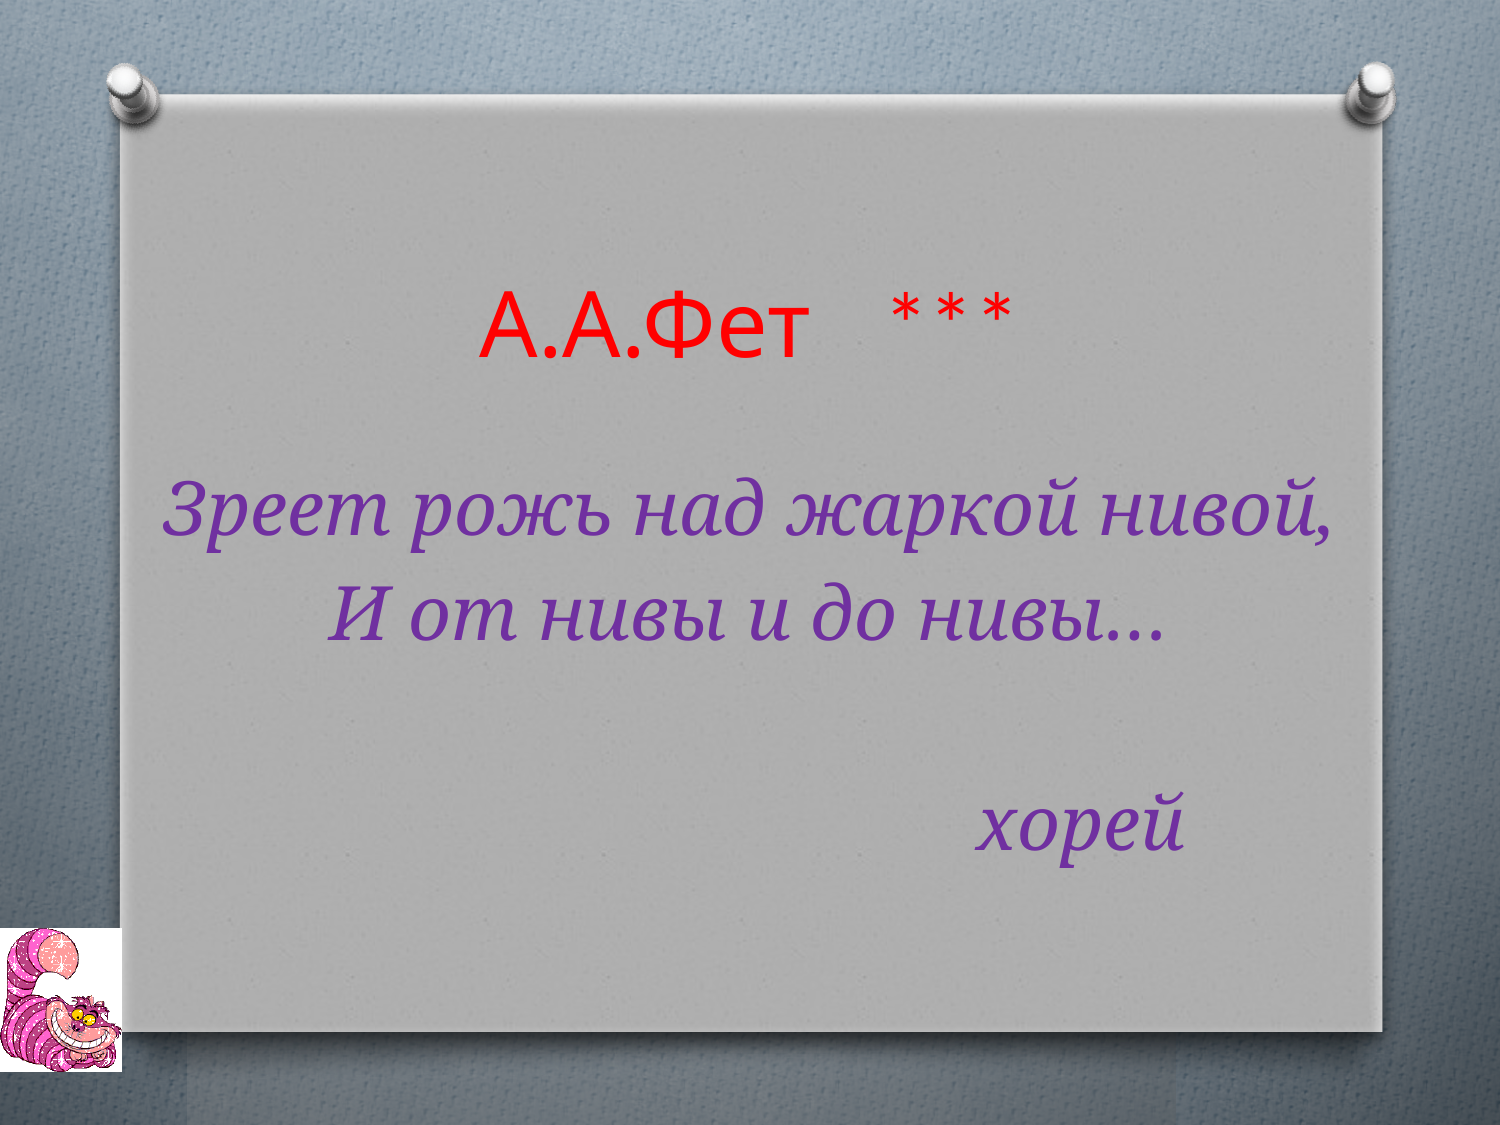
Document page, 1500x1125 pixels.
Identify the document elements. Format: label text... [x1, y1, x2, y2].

picture [1317, 35, 1439, 156]
picture [75, 29, 198, 153]
picture [0, 928, 123, 1072]
list А.А.Фет *** Зреет рожь над жаркой нивой, И от нивы и до нивы… хорей [29, 257, 1471, 1005]
